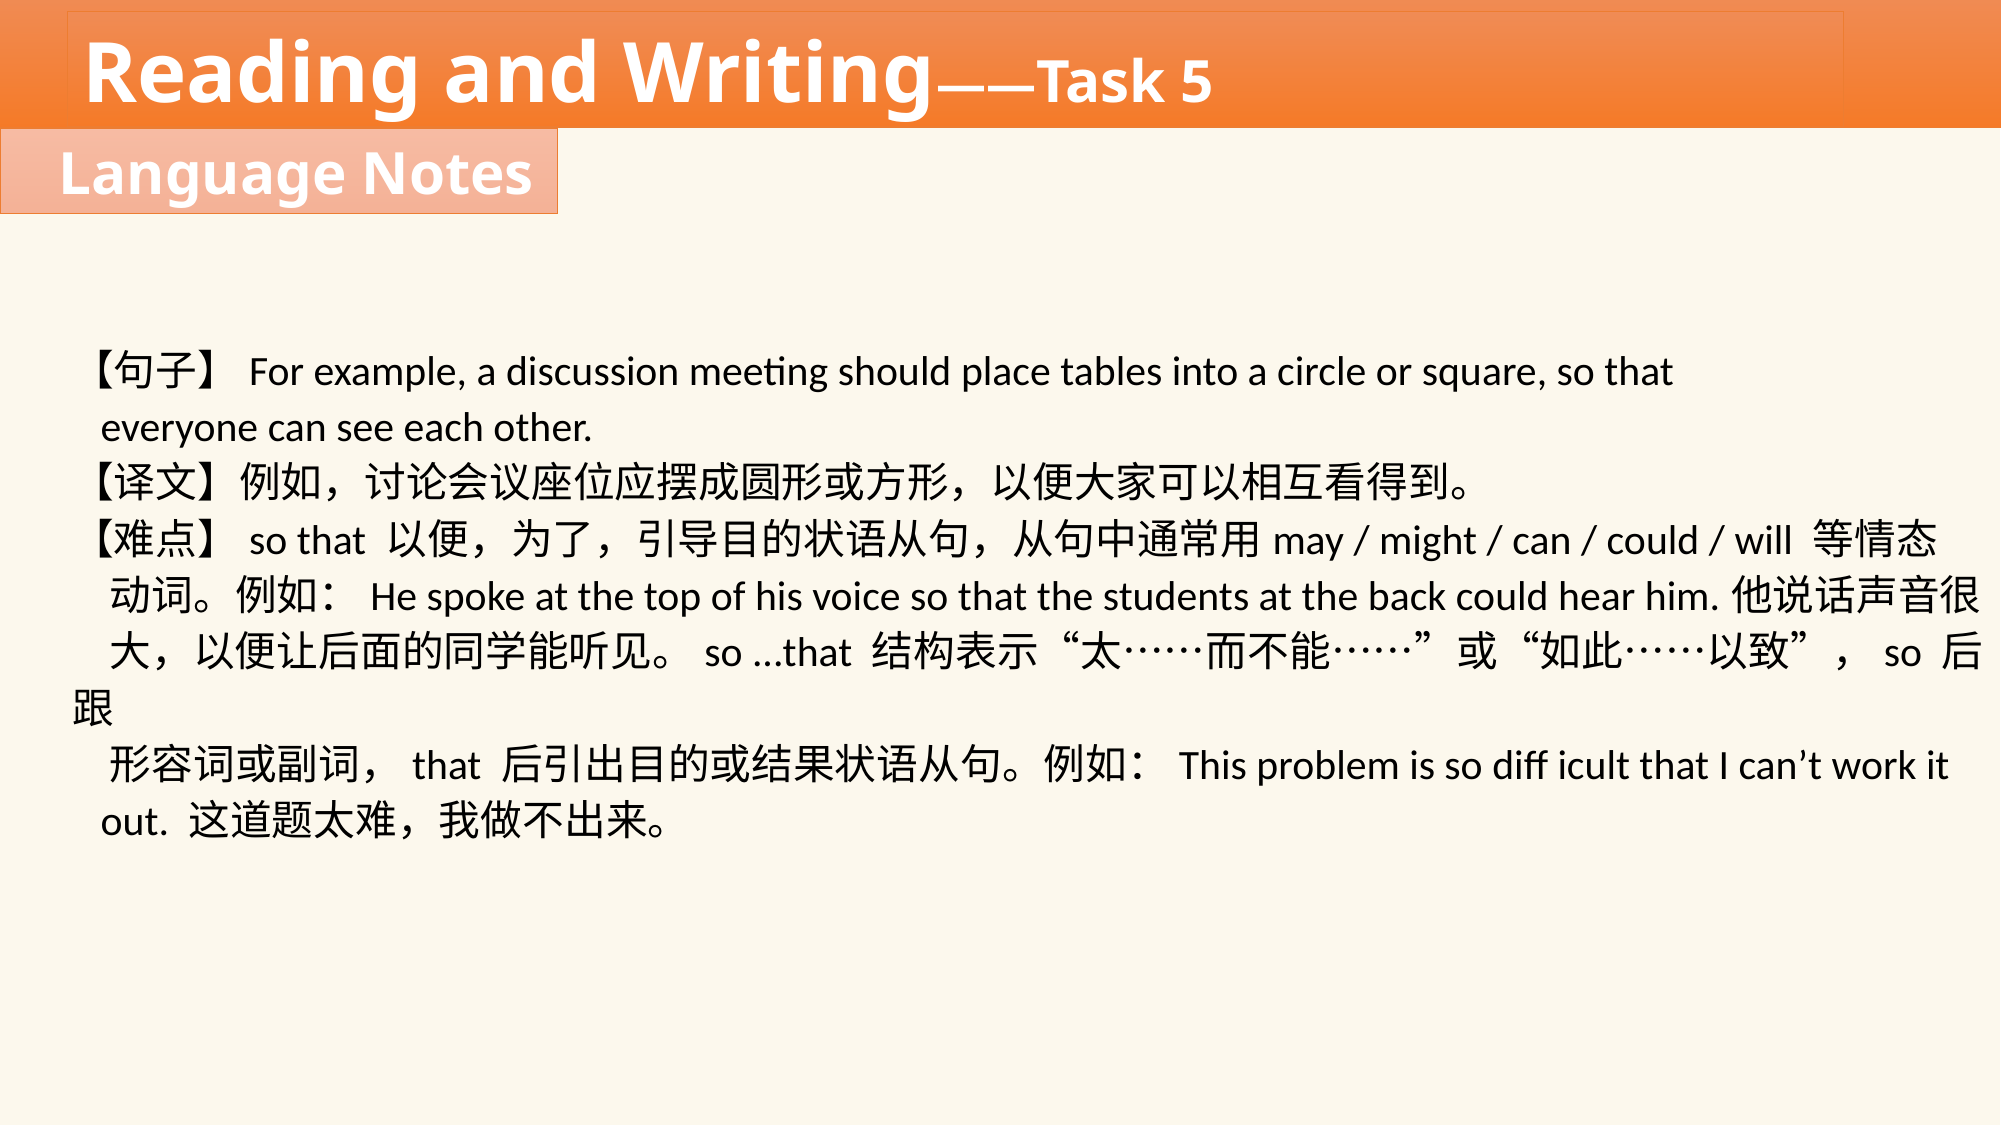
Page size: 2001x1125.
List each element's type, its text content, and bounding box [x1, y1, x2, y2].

text_box Language Notes [0, 128, 558, 214]
text_box 【句子】For example, a discussion meeting should place tables into a circle or square, so that everyone can see each other. 【译文】例如，讨论会议座位应摆成圆形或方形，以便大家可以相互看得到。 【难点】so that 以便，为了，引导目的状语从句，从句中通常用may / might / can / could / will 等情态 动词。例如：He spoke at the top of his voice so that the students at the back could hear him.他说话声音很 大，以便让后面的同学能听见。so ...that 结构表示“太……而不能……”或“如此……以致”，so 后跟 形容词或副词，that 后引出目的或结果状语从句。例如：This problem is so diff icult that I can’t work it out. 这道题太难，我做不出来。 [57, 330, 2000, 908]
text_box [0, 0, 2000, 128]
